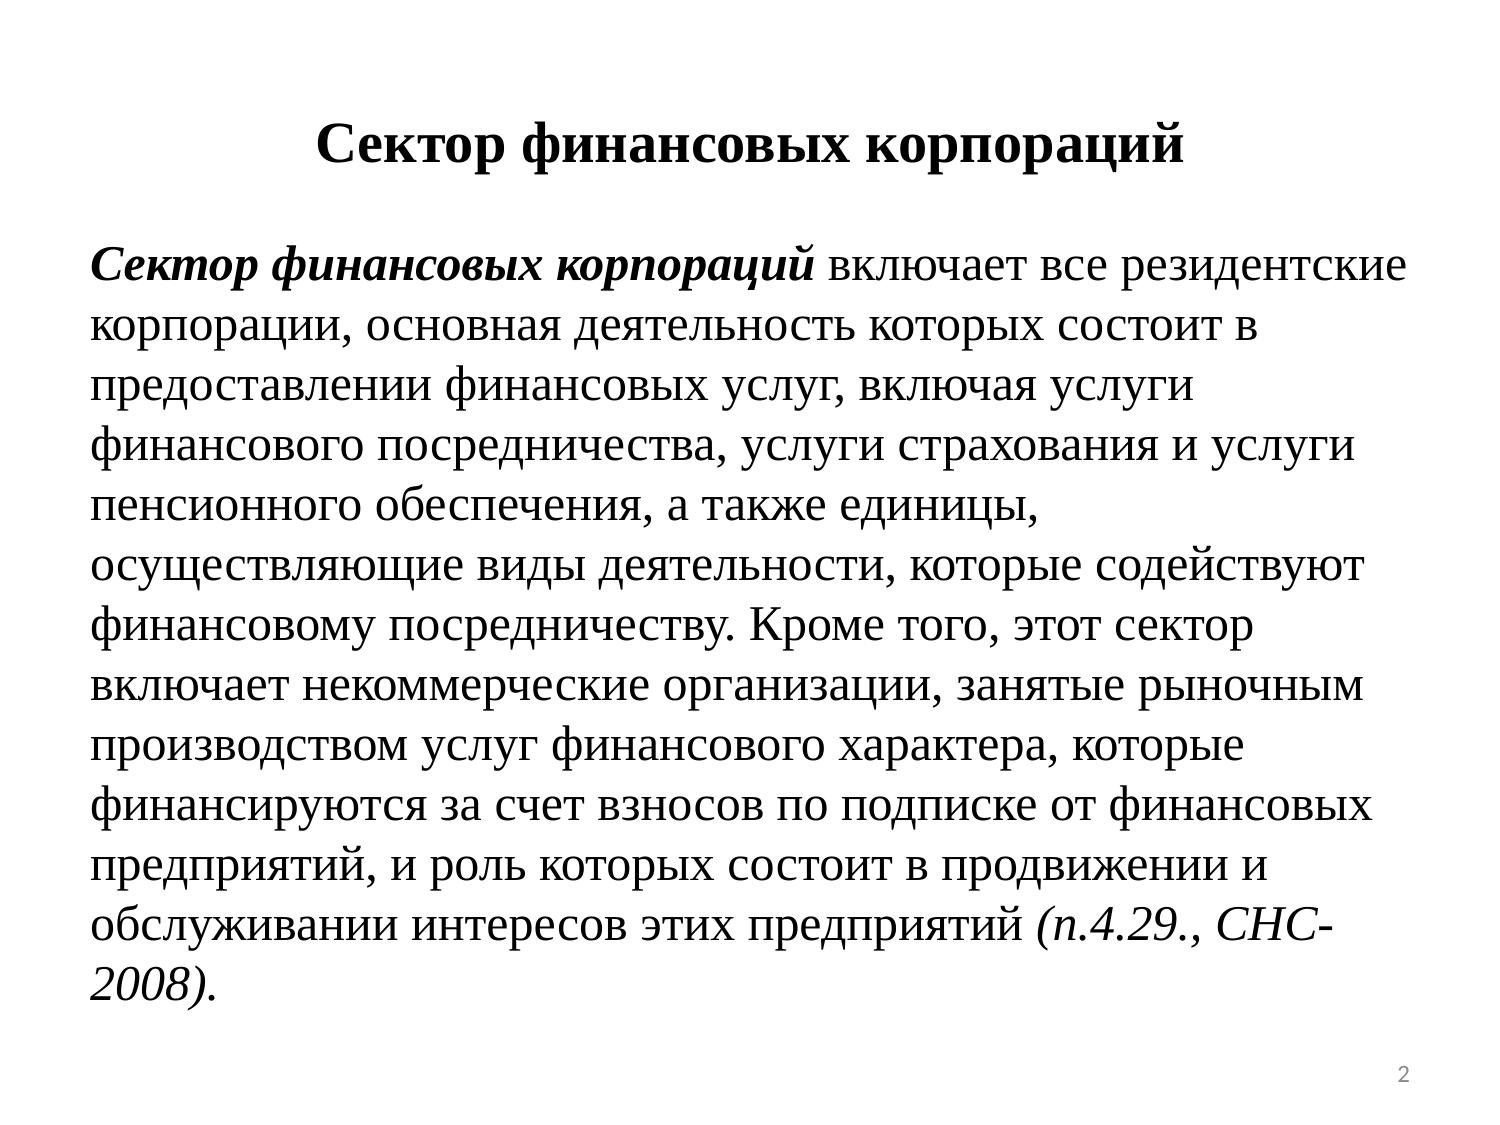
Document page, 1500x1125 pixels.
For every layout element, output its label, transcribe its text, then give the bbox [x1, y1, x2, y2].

list Сектор финансовых корпораций включает все резидентские корпорации, основная деятельность которых состоит в предоставлении финансовых услуг, включая услуги финансового посредничества, услуги страхования и услуги пенсионного обеспечения, а также единицы, осуществляющие виды деятельности, которые содействуют финансовому посредничеству. Кроме того, этот сектор включает некоммерческие организации, занятые рыночным производством услуг финансового характера, которые финансируются за счет взносов по подписке от финансовых предприятий, и роль которых состоит в продвижении и обслуживании интересов этих предприятий (п.4.29., СНС-2008). [75, 222, 1425, 1005]
title Сектор финансовых корпораций [75, 45, 1425, 222]
slide_number 2 [1074, 1042, 1425, 1103]
